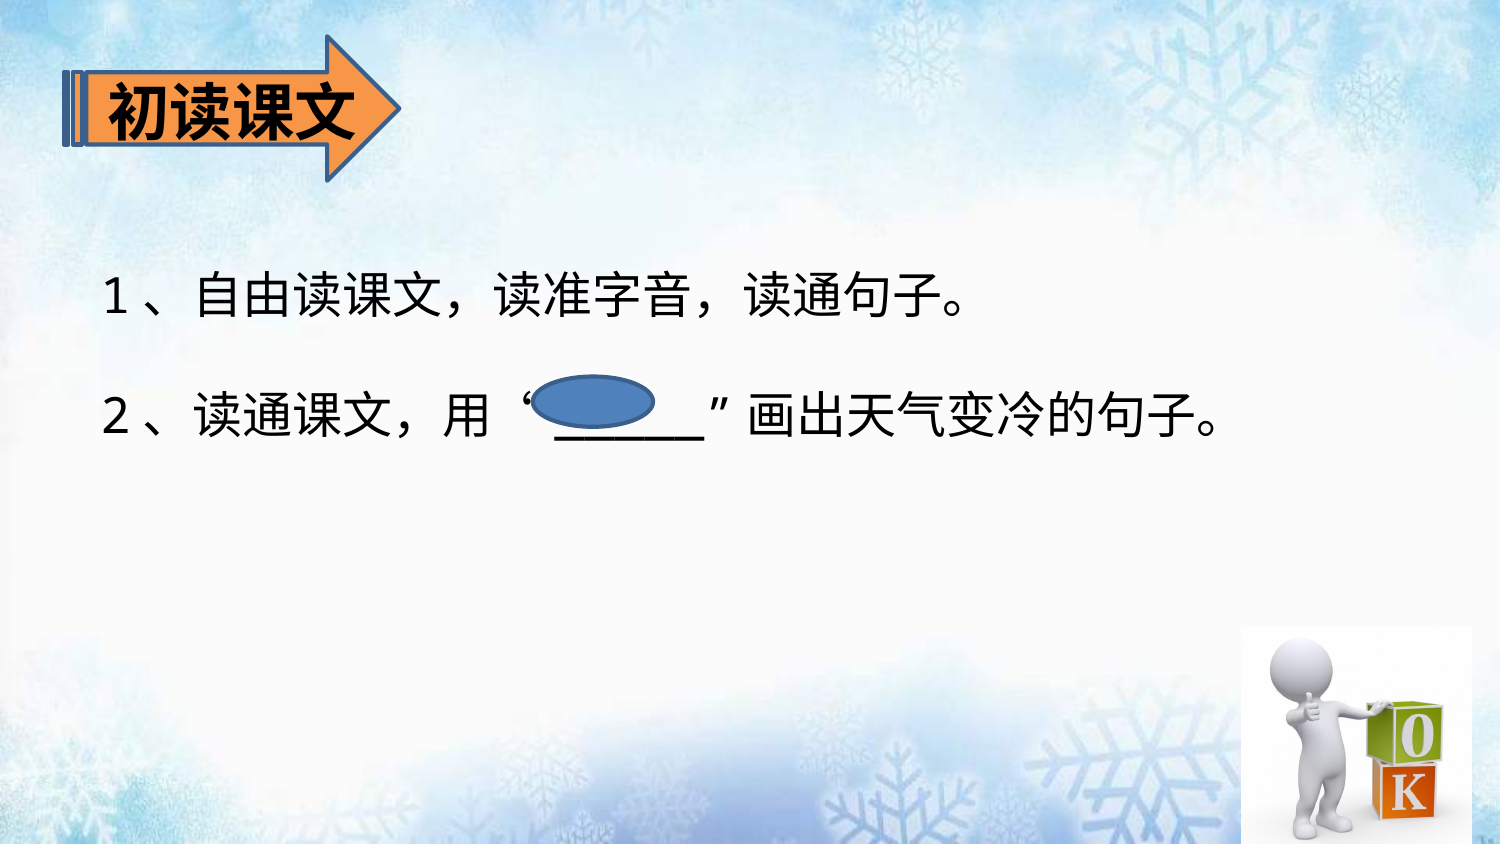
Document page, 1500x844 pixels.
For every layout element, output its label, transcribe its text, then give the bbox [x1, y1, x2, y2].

text_box [325, 156, 355, 183]
text_box 1、自由读课文，读准字音，读通句子。 2、读通课文，用“_____”画出天气变冷的句子。 [85, 196, 1449, 572]
text_box 初读课文 [92, 65, 451, 156]
text_box [71, 70, 92, 147]
picture [0, 0, 1500, 844]
text_box [530, 374, 656, 429]
text_box [62, 70, 70, 147]
text_box [325, 34, 359, 65]
